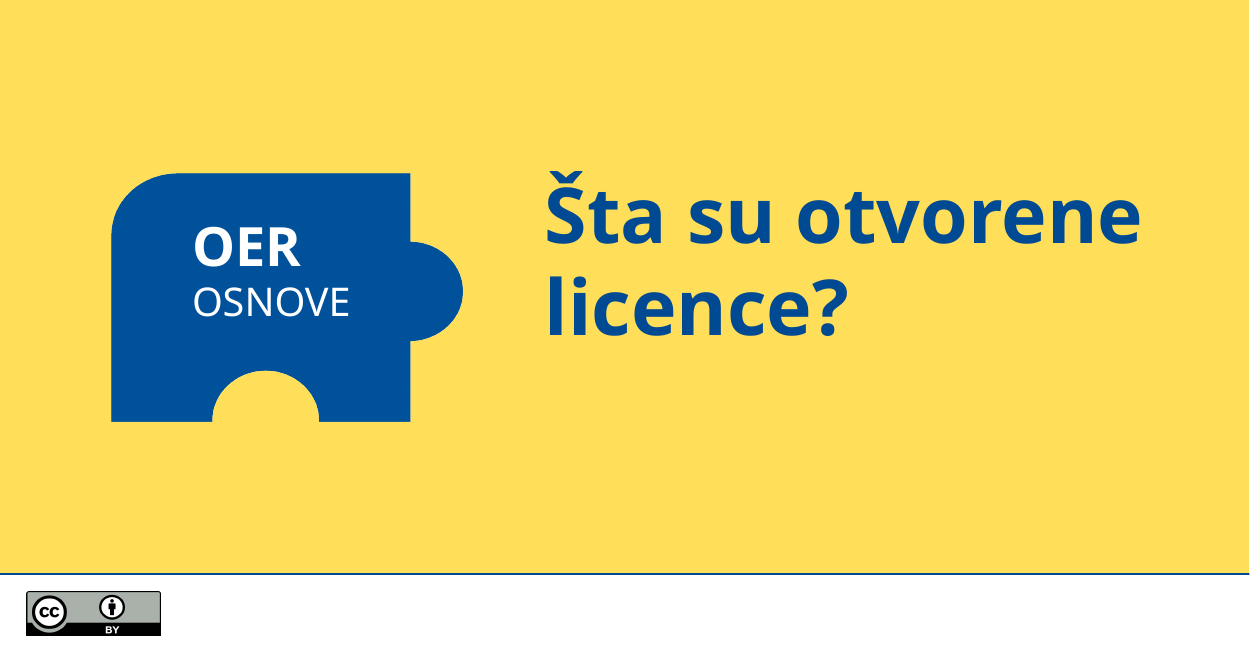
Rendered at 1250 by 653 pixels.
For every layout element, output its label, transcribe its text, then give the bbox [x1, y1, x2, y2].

text_box Šta su otvorene licence? [532, 153, 1189, 549]
text_box OER OSNOVE [468, 199, 718, 337]
picture [111, 173, 463, 422]
text_box [0, 581, 1250, 653]
picture [25, 591, 161, 636]
